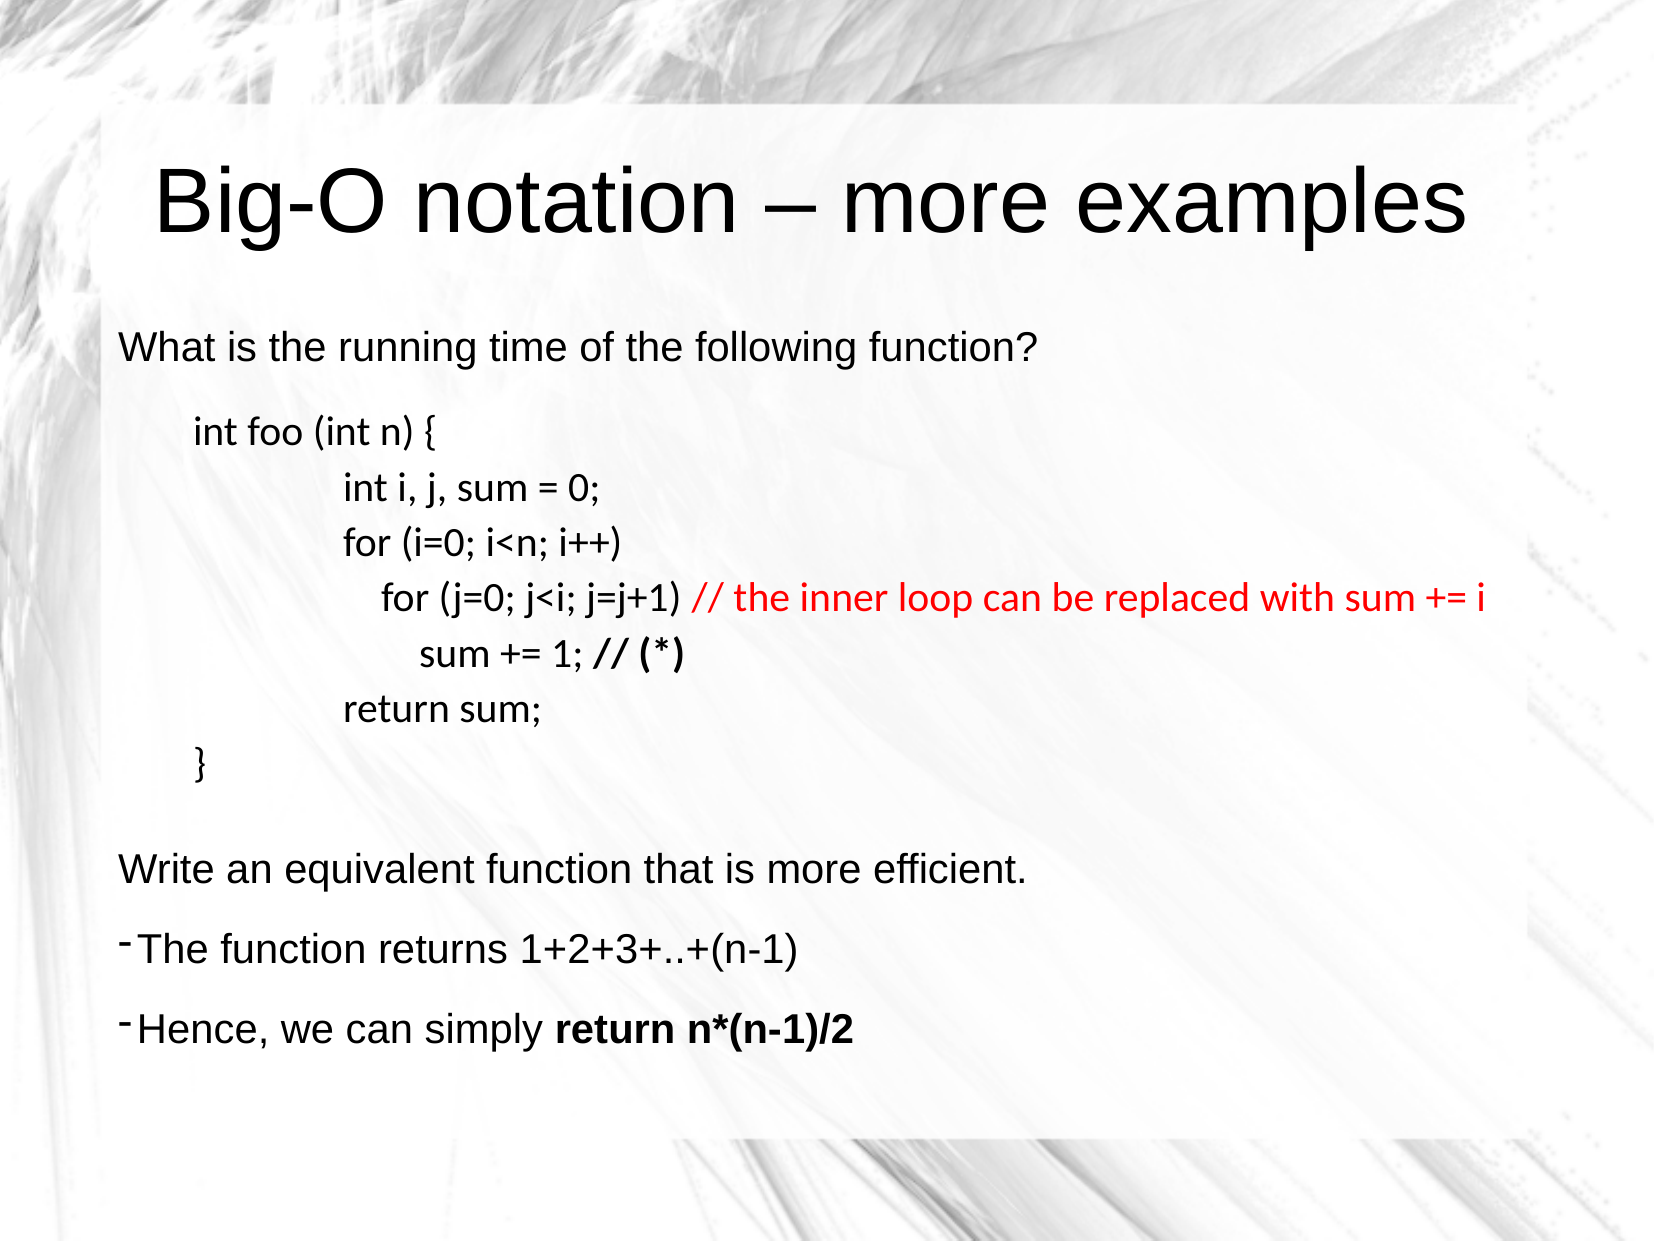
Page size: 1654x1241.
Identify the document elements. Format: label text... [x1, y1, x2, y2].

picture [0, 0, 1654, 1241]
list What is the running time of the following function? int foo (int n) { int i, j, sum = 0; for (i=0; i<n; i++) for (j=0; j<i; j=j+1) // the inner loop can be replaced with sum += i sum += 1; // (*) return sum; } Write an equivalent function that is more efficient. The function returns 1+2+3+..+(n-1) Hence, we can simply return n*(n-1)/2 [118, 319, 1571, 1102]
title Big-O notation – more examples [118, 112, 1506, 281]
